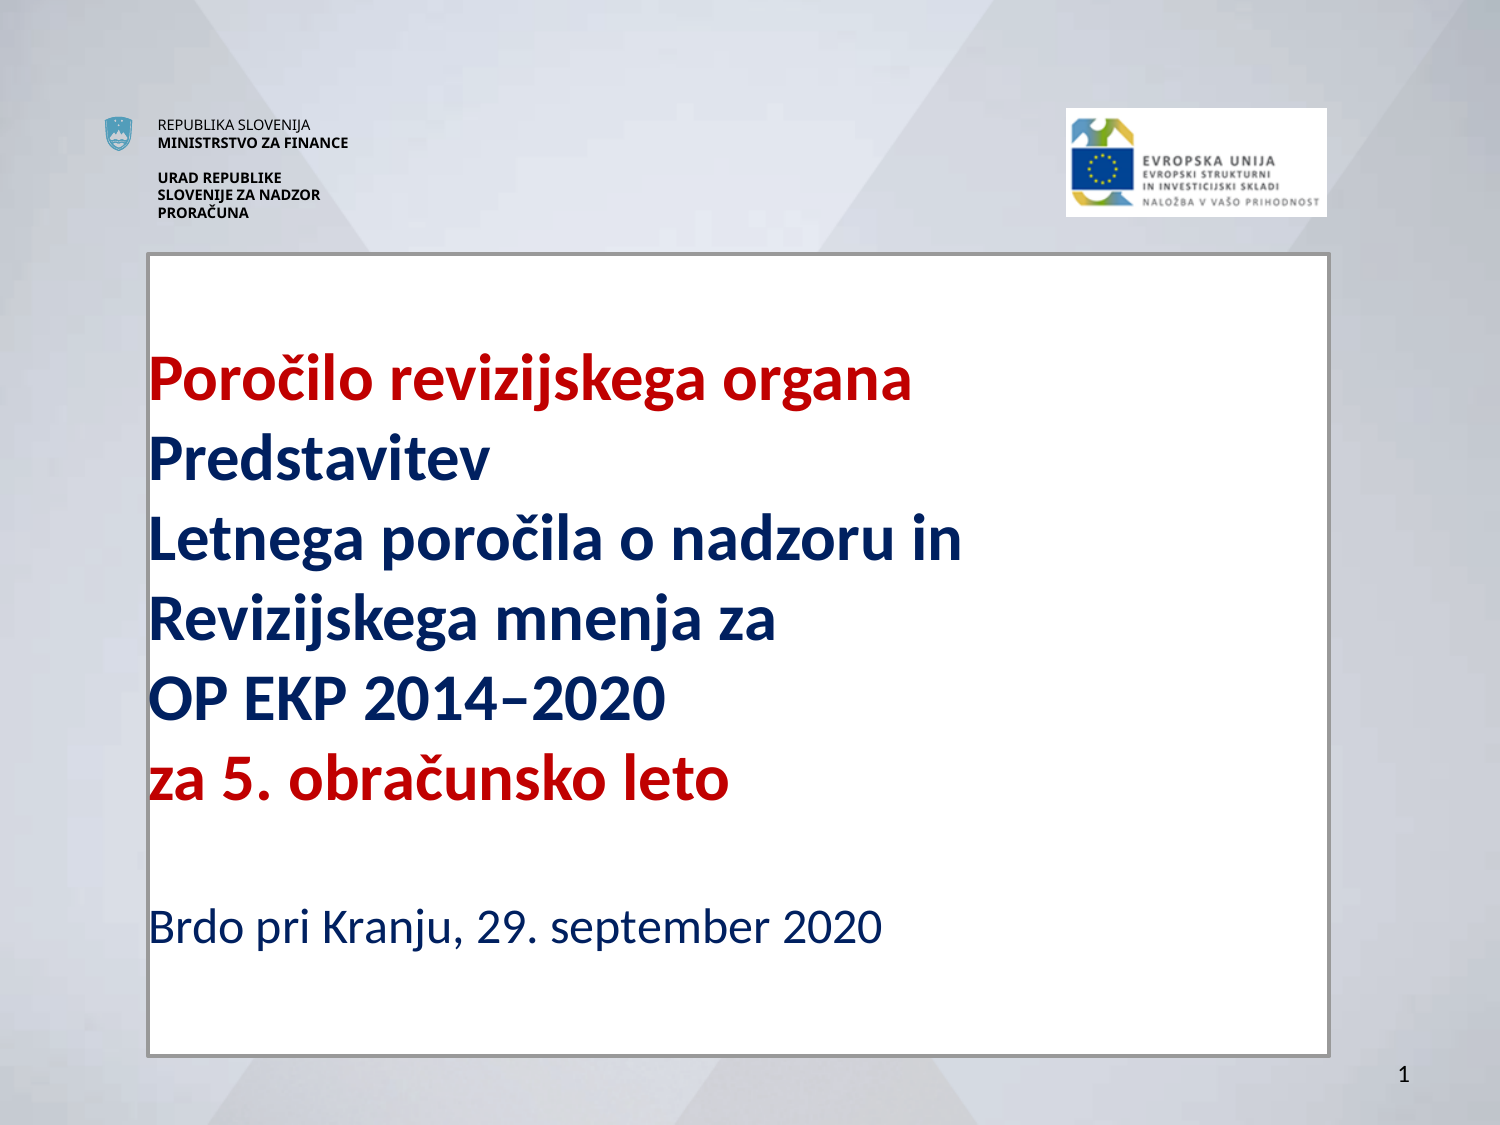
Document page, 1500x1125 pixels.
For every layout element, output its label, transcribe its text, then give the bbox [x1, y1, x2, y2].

title Poročilo revizijskega organa Predstavitev Letnega poročila o nadzoru in Revizijskega mnenja za OP EKP 2014–2020 za 5. obračunsko leto Brdo pri Kranju, 29. september 2020 [146, 252, 1331, 1058]
slide_number 1 [1074, 1042, 1425, 1103]
picture [0, 0, 1500, 1125]
